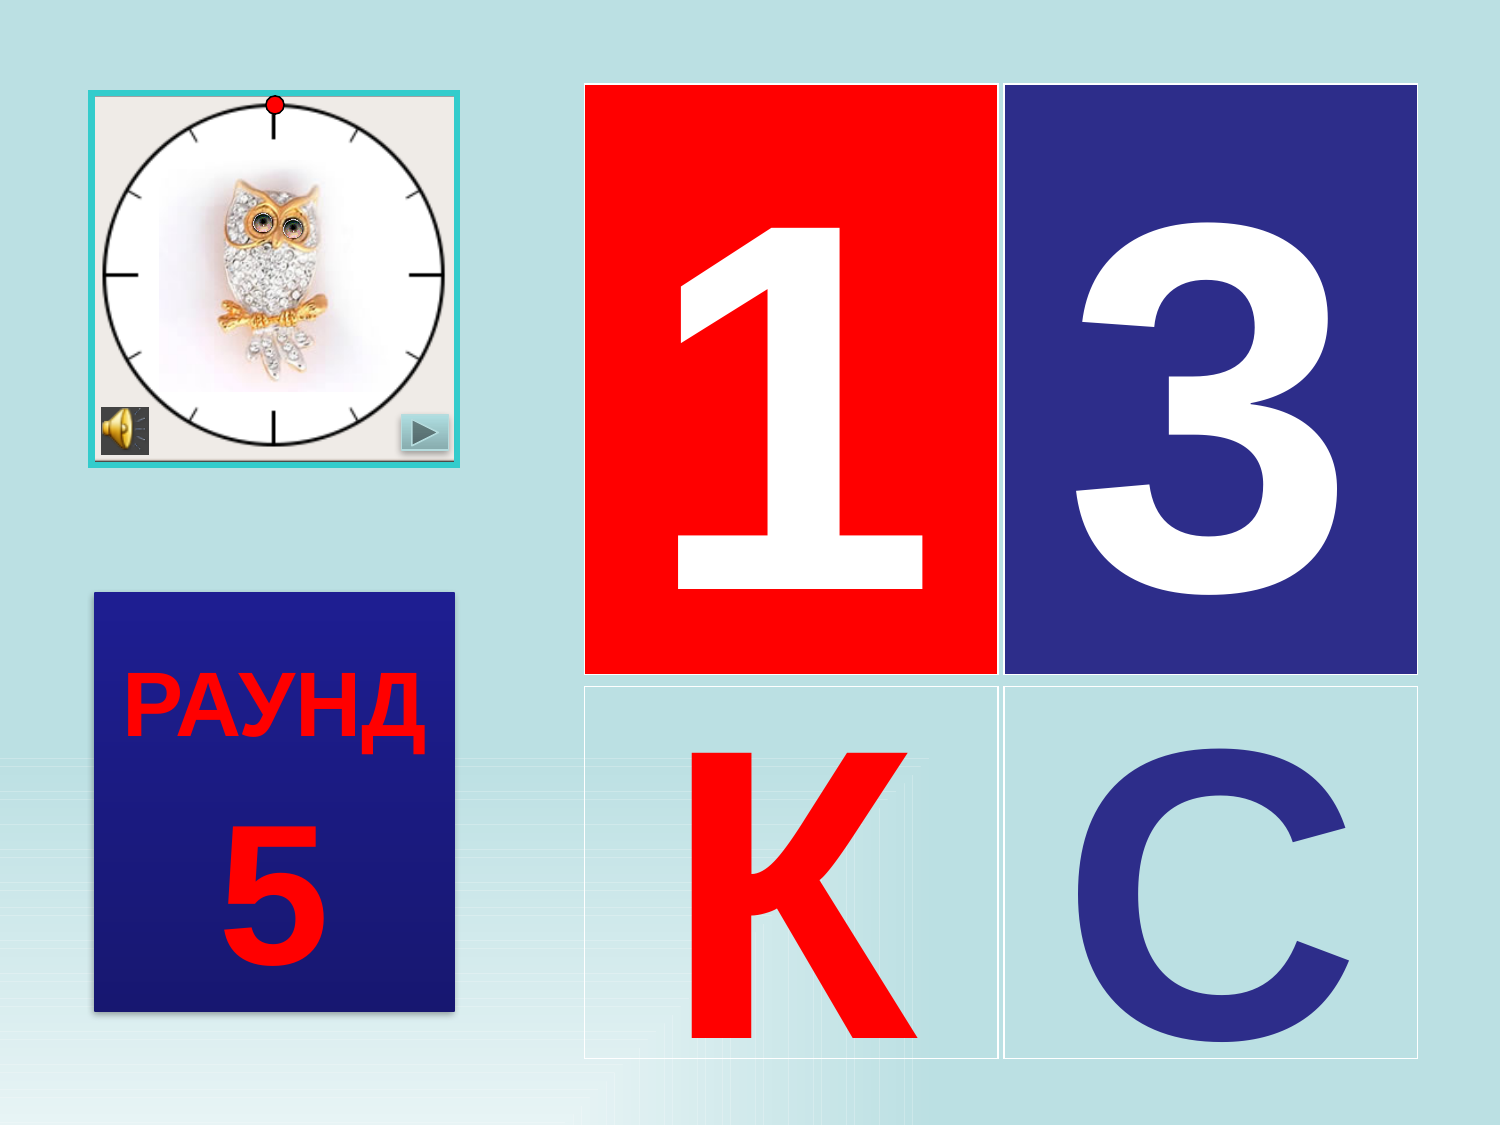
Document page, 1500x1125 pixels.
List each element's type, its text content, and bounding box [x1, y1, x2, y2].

text_box 3 [1004, 84, 1418, 675]
text_box РАУНД 5 [94, 592, 455, 1012]
text_box С [1004, 686, 1418, 1059]
text_box К [584, 686, 998, 1059]
picture [95, 96, 454, 462]
text_box 1 [584, 84, 999, 675]
